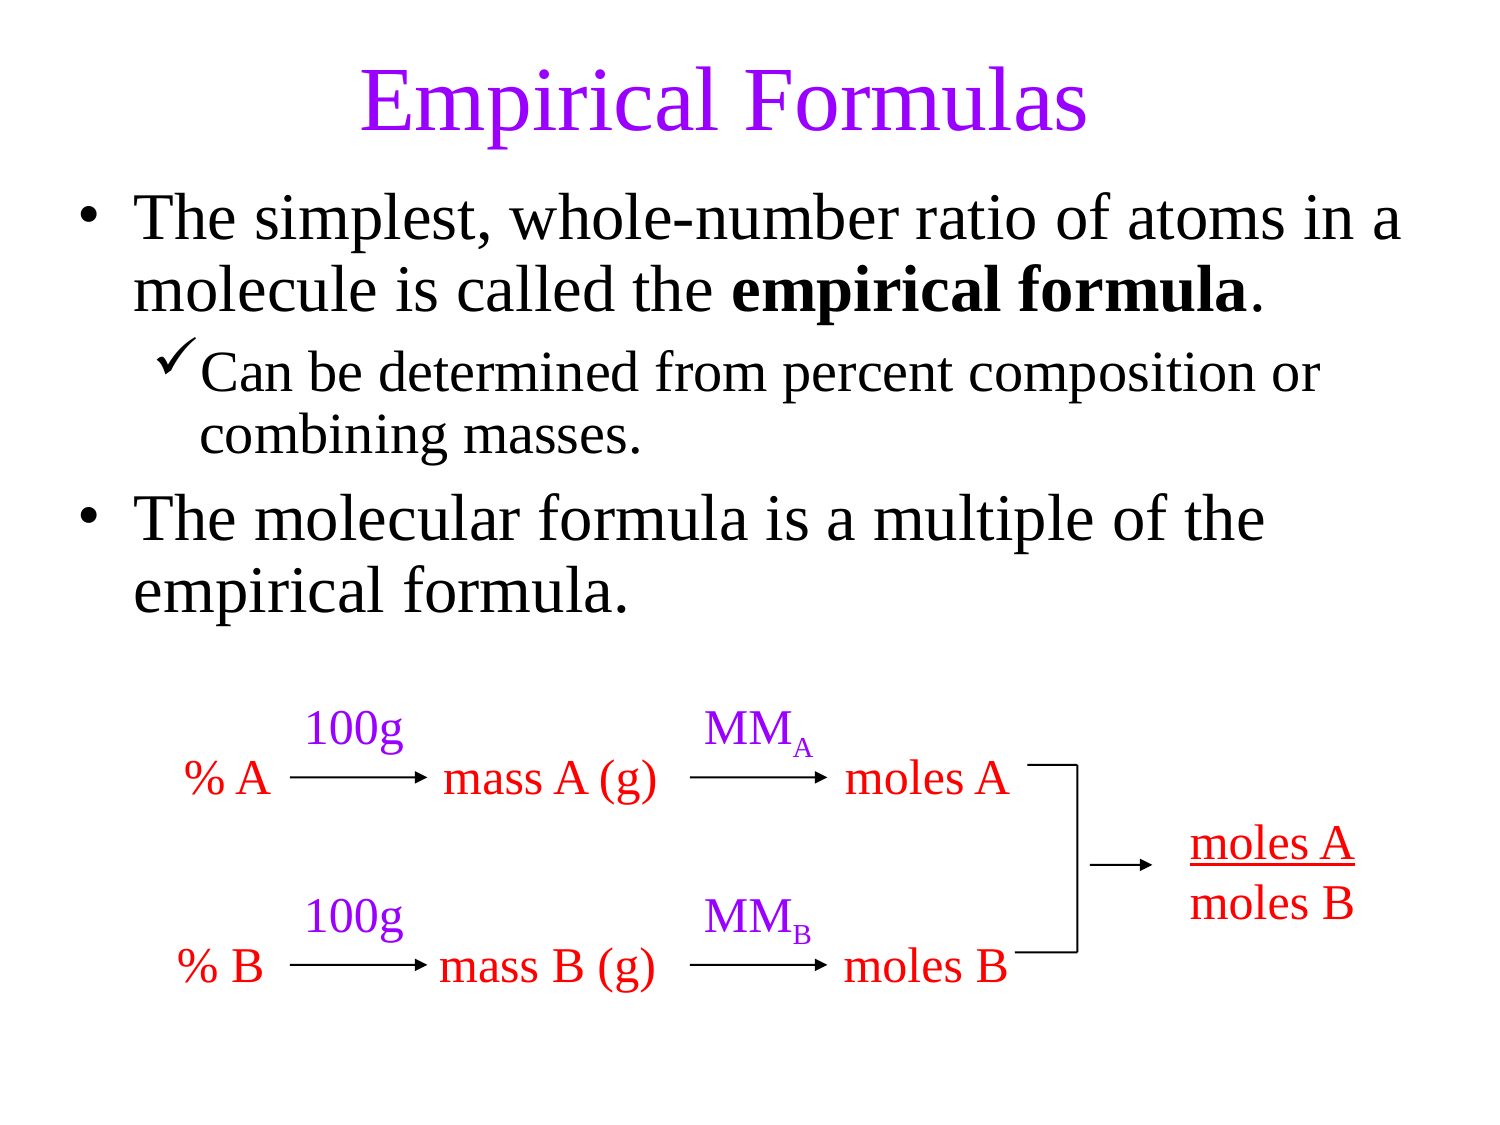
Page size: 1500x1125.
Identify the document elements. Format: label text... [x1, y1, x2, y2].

text_box The simplest, whole-number ratio of atoms in a molecule is called the empirical formula. Can be determined from percent composition or combining masses. The molecular formula is a multiple of the empirical formula. [62, 174, 1463, 650]
text_box Empirical Formulas [87, 0, 1363, 174]
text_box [161, 687, 1373, 1000]
